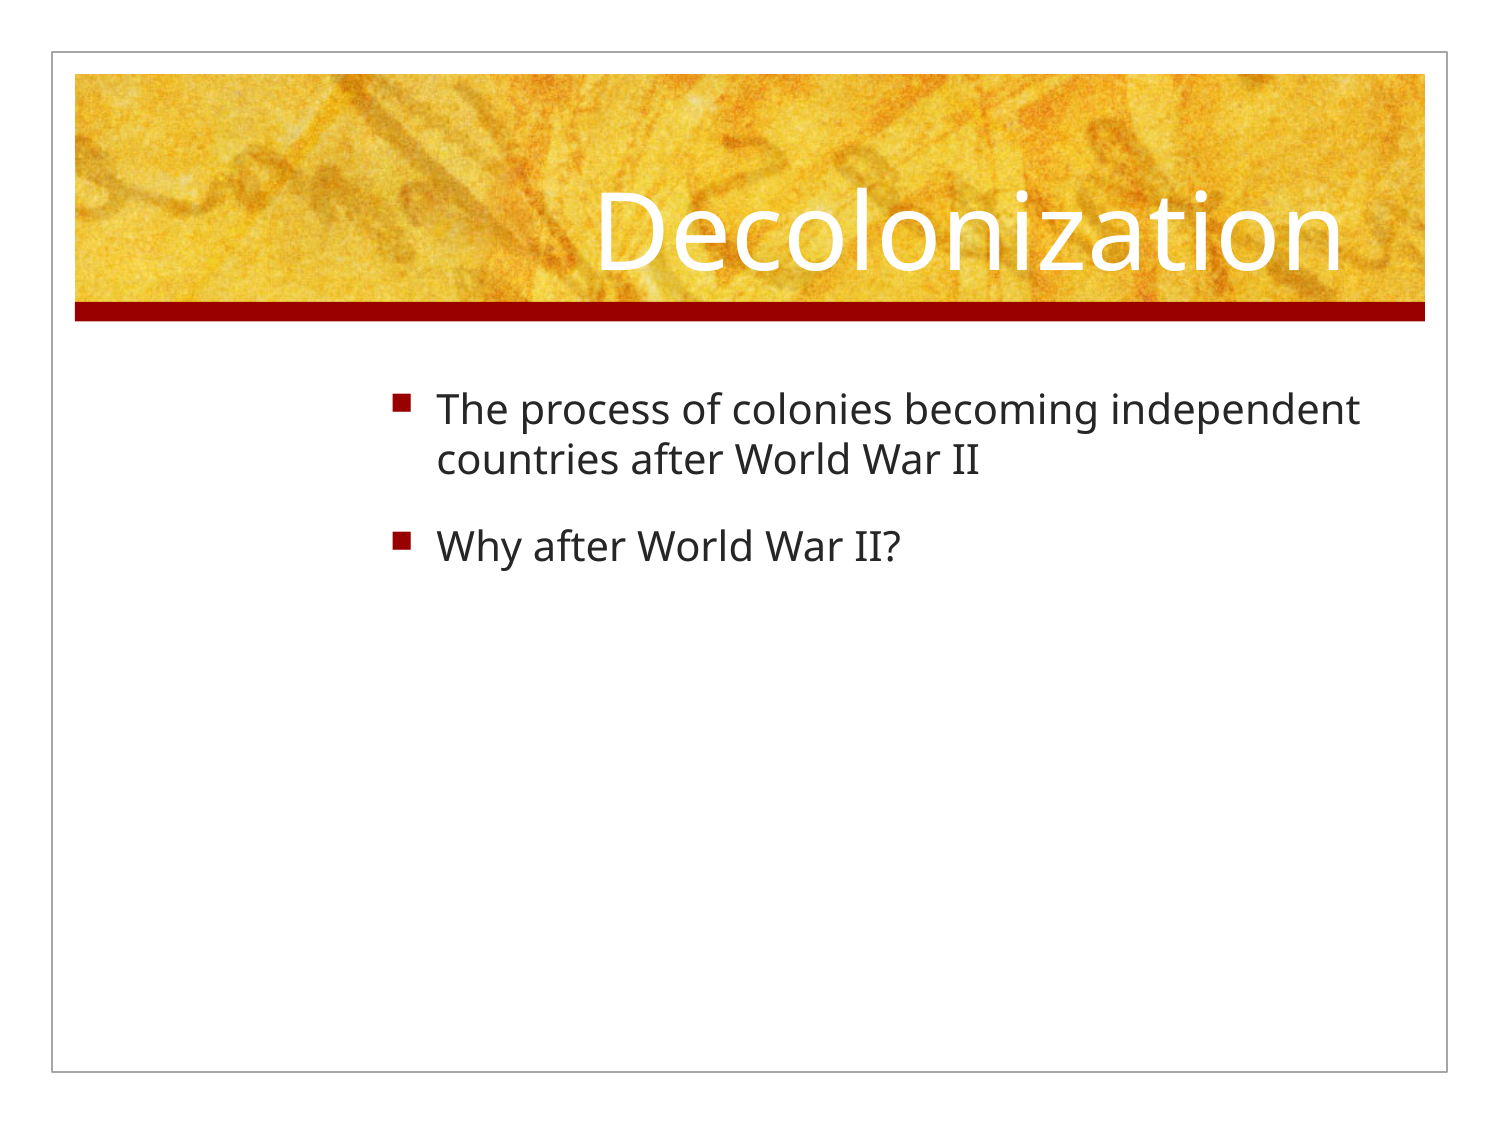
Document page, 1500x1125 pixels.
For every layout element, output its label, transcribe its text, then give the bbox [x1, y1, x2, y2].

list The process of colonies becoming independent countries after World War II Why after World War II? [375, 375, 1392, 1005]
title Decolonization [108, 74, 1392, 292]
picture [75, 74, 1425, 301]
